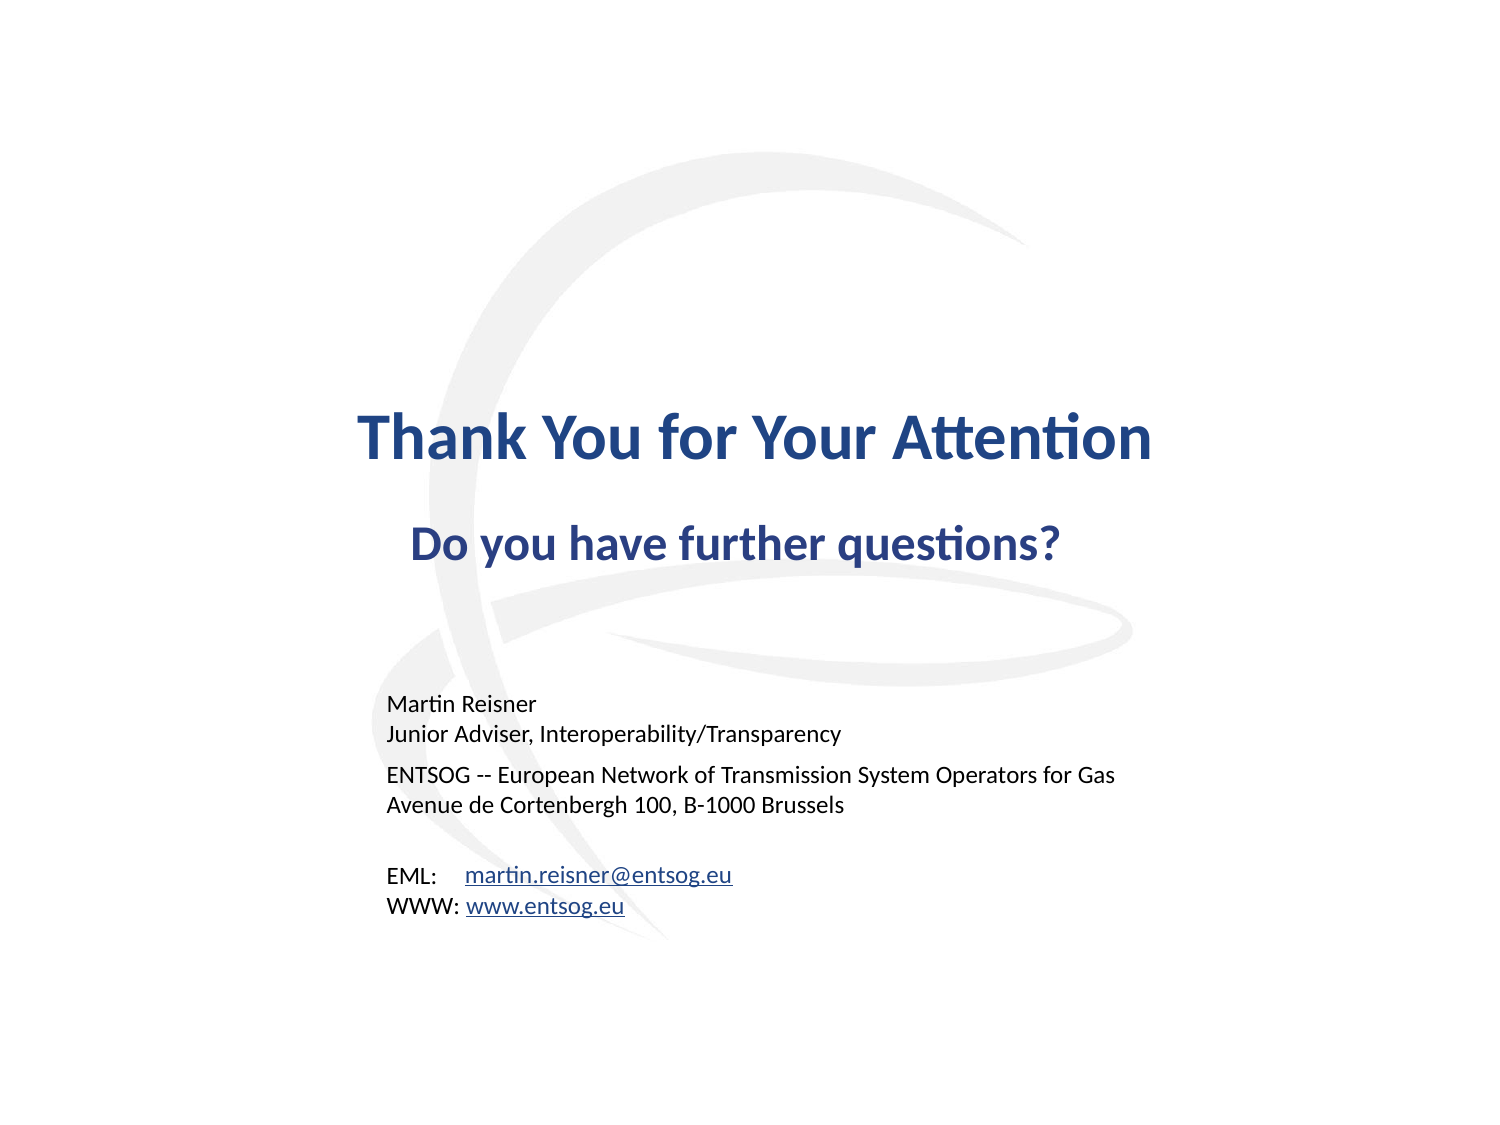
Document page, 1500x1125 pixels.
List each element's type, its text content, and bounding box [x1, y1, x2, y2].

list martin.reisner@entsog.eu [450, 850, 833, 898]
title Martin Reisner Junior Adviser, Interoperability/Transparency [371, 680, 1140, 752]
picture [358, 141, 1140, 949]
text_box Do you have further questions? [395, 503, 1081, 575]
